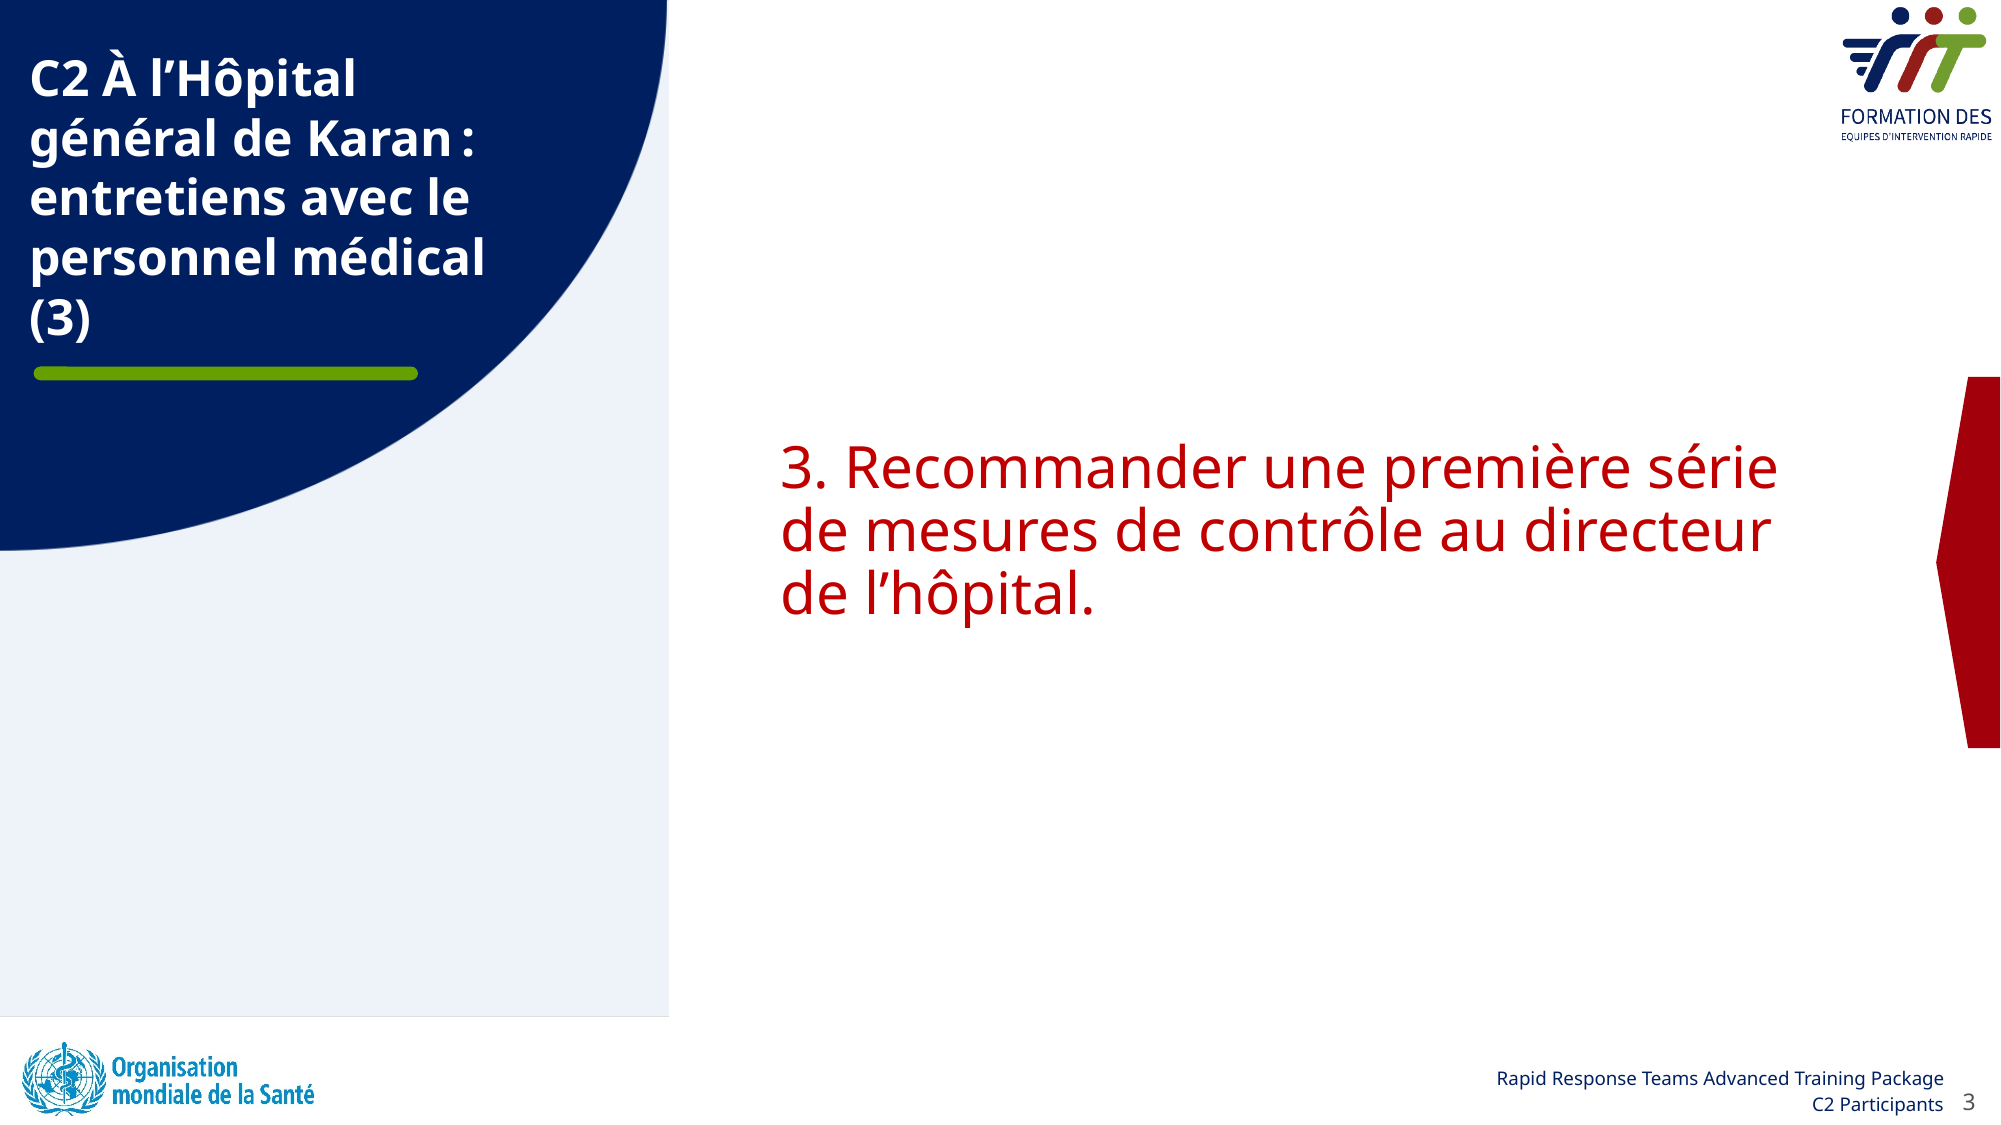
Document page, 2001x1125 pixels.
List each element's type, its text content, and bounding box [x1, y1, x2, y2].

text_box [33, 366, 419, 381]
picture [0, 0, 669, 1018]
picture [22, 1042, 314, 1116]
title C2 À l’Hôpital général de Karan : entretiens avec le personnel médical (3) [21, 36, 558, 355]
text_box 3. Recommander une première série de mesures de contrôle au directeur de l’hôpital. [773, 431, 1809, 635]
picture [1841, 6, 1992, 142]
